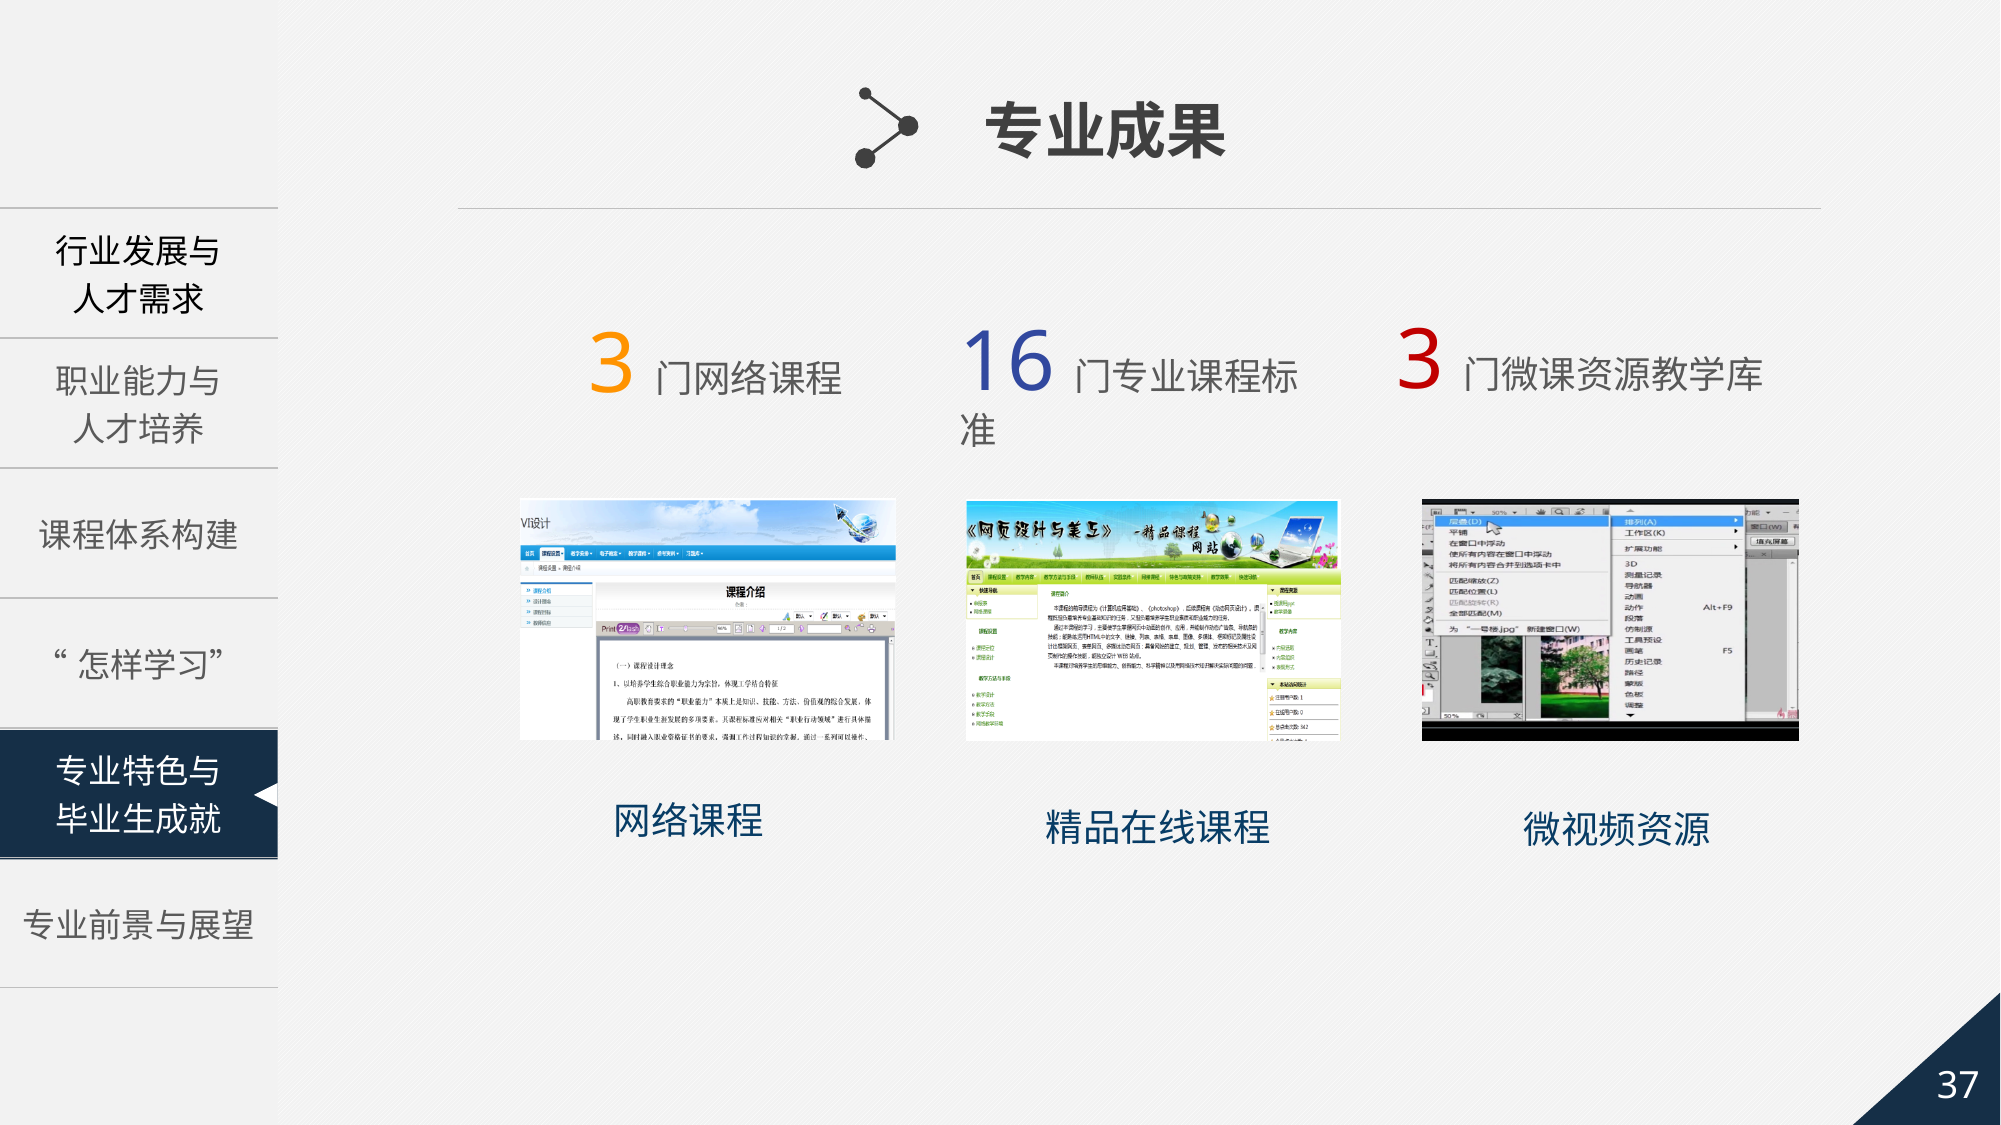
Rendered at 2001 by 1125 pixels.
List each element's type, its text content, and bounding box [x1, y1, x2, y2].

text_box 网络课程 [599, 789, 779, 850]
text_box 3门微课资源教学库 [1381, 297, 1779, 413]
picture [1422, 499, 1799, 741]
picture [520, 498, 896, 740]
picture [966, 498, 1341, 741]
text_box 16门专业课程标准 [944, 299, 1339, 460]
text_box 精品在线课程 [1030, 796, 1286, 856]
text_box 专业成果 [968, 84, 1244, 173]
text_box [865, 93, 909, 159]
text_box 3门网络课程 [551, 301, 858, 417]
text_box 微视频资源 [1509, 798, 1727, 859]
